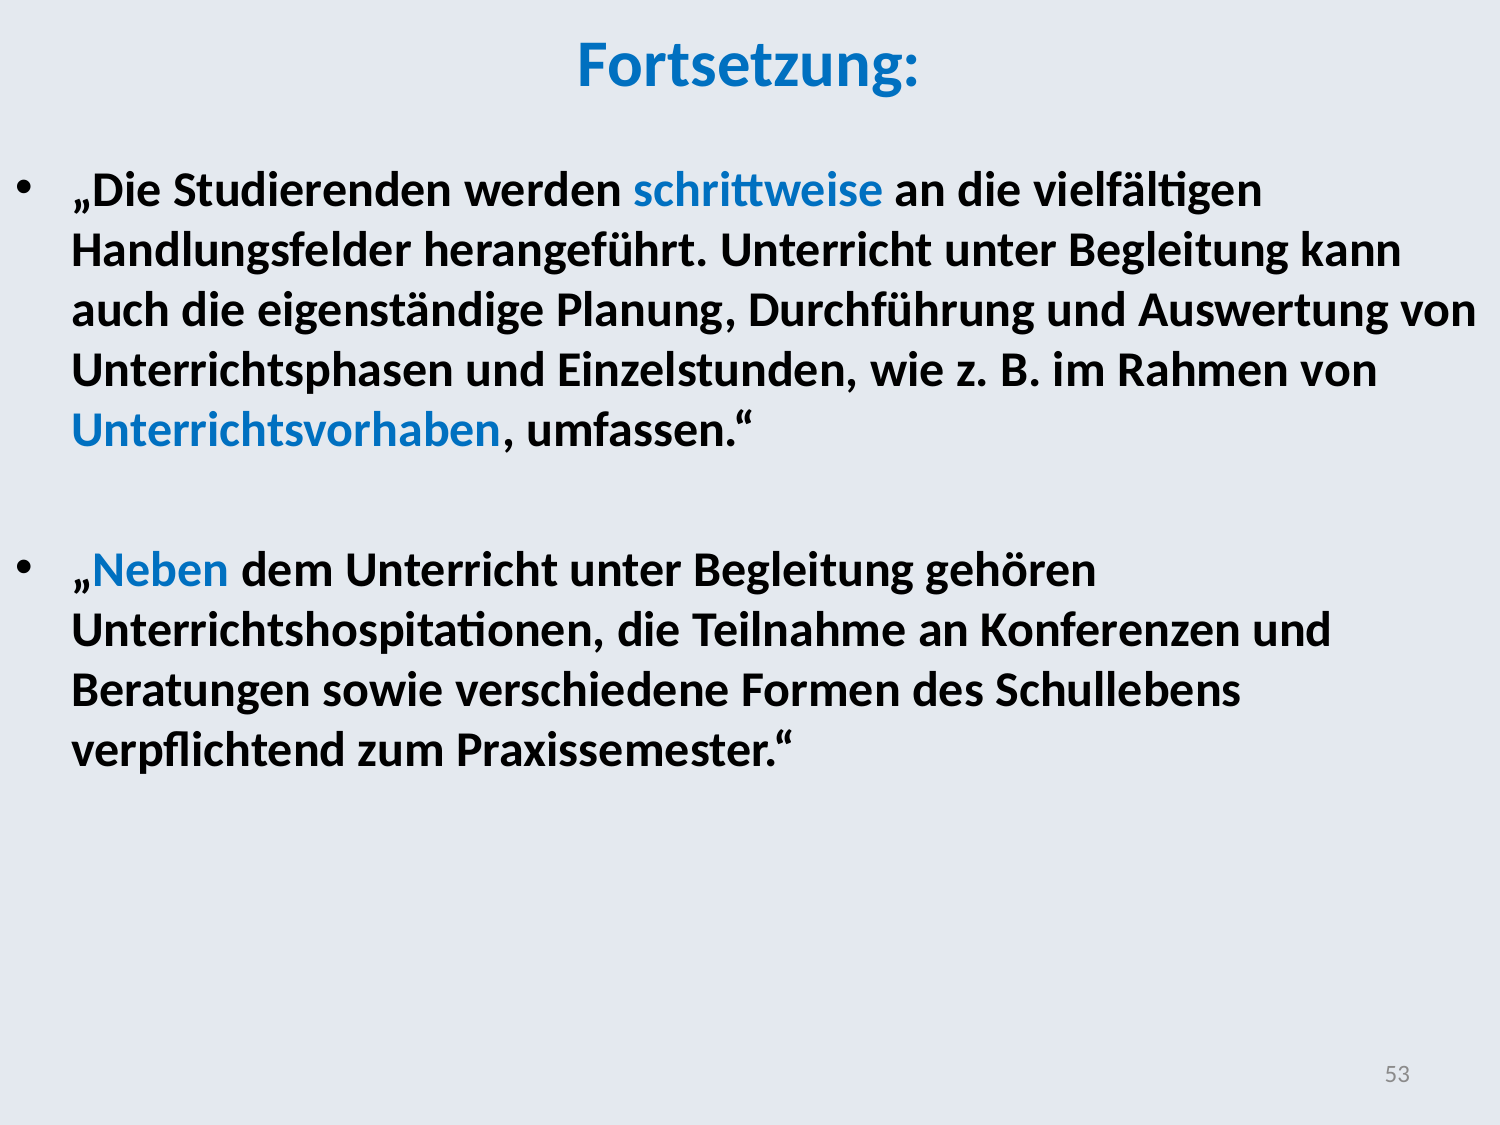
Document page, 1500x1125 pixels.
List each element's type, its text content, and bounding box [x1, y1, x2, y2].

slide_number 53 [1074, 1042, 1425, 1103]
list „Die Studierenden werden schrittweise an die vielfältigen Handlungsfelder herangeführt. Unterricht unter Begleitung kann auch die eigenständige Planung, Durchführung und Auswertung von Unterrichtsphasen und Einzelstunden, wie z. B. im Rahmen von Unterrichtsvorhaben, umfassen.“ „Neben dem Unterricht unter Begleitung gehören Unterrichtshospitationen, die Teilnahme an Konferenzen und Beratungen sowie verschiedene Formen des Schullebens verpflichtend zum Praxissemester.“ [0, 149, 1500, 1125]
title Fortsetzung: [0, 0, 1500, 121]
